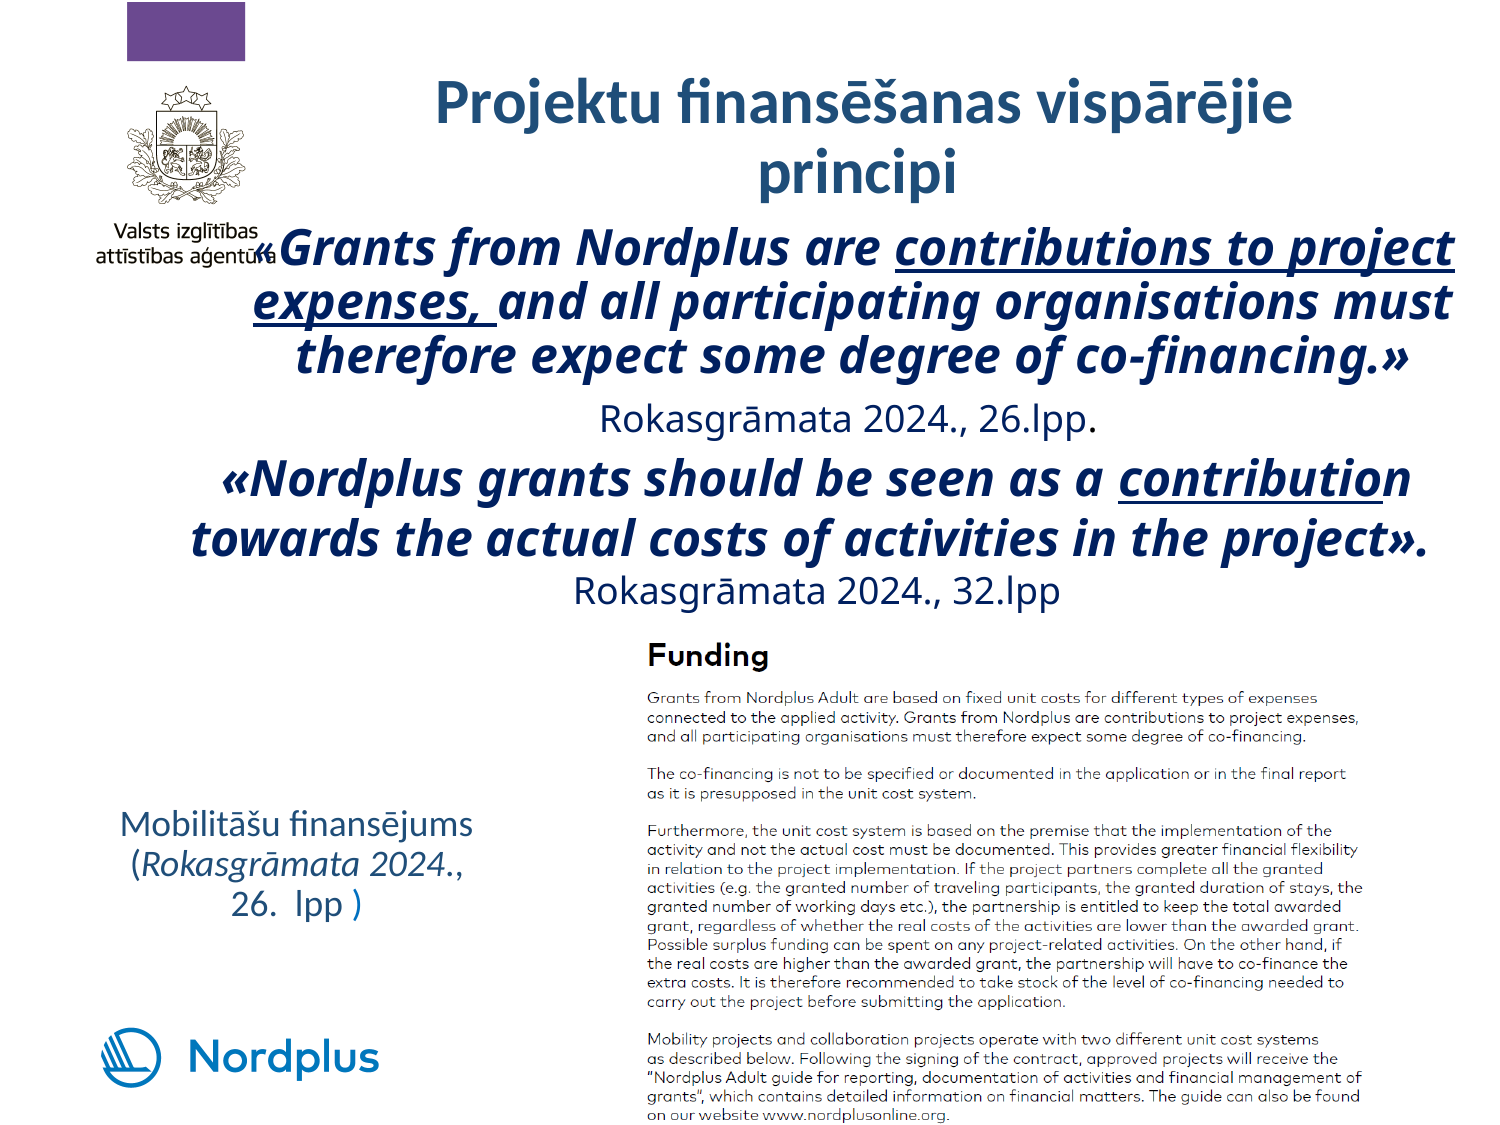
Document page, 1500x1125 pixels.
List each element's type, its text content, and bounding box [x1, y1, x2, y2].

title Projektu finansēšanas vispārējie principi [333, 59, 1397, 215]
text_box Mobilitāšu finansējums (Rokasgrāmata 2024., 26. lpp ) [104, 796, 489, 933]
list «Grants from Nordplus are contributions to project expenses, and all participating organisations must therefore expect some degree of co-financing.» Rokasgrāmata 2024., 26.lpp. [206, 214, 1500, 439]
picture [0, 0, 1500, 1125]
text_box «Nordplus grants should be seen as a contribution towards the actual costs of activities in the project». Rokasgrāmata 2024., 32.lpp [104, 439, 1500, 620]
